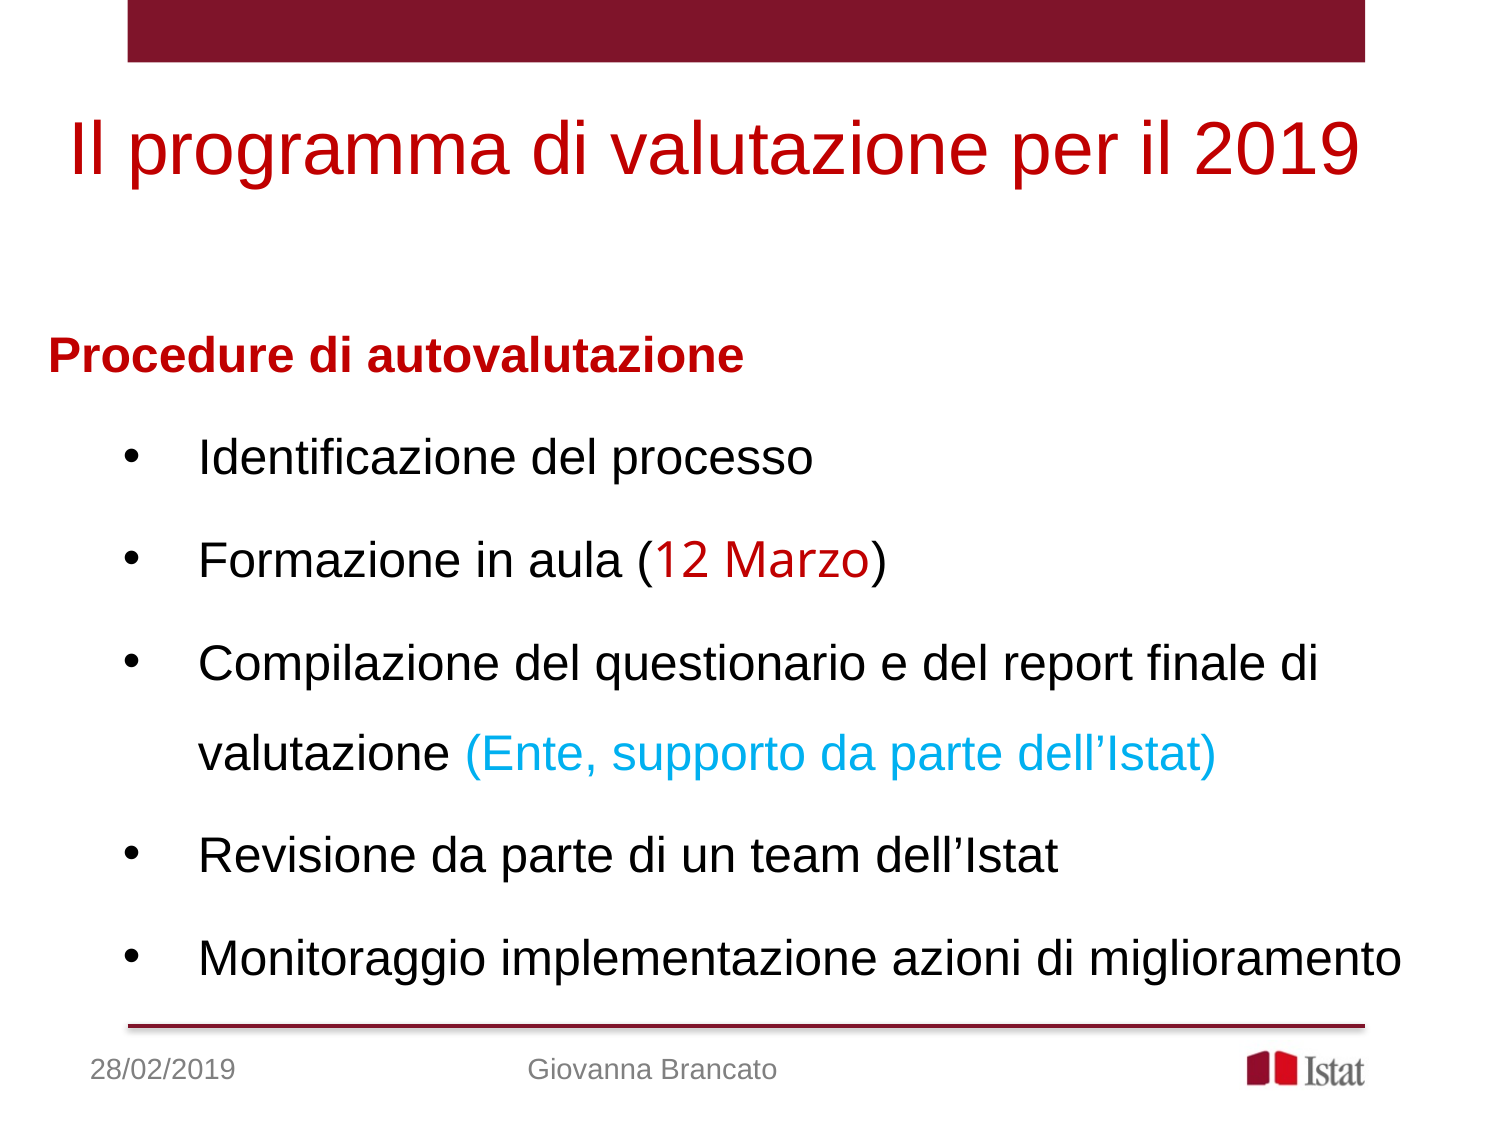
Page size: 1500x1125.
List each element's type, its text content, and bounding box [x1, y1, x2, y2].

text_box Il programma di valutazione per il 2019 [50, 92, 1401, 236]
text_box Procedure di autovalutazione Identificazione del processo Formazione in aula (12 Marzo) Compilazione del questionario e del report finale di valutazione (Ente, supporto da parte dell’Istat) Revisione da parte di un team dell’Istat Monitoraggio implementazione azioni di miglioramento [33, 285, 1459, 993]
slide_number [75, 1042, 479, 1103]
picture [1239, 1040, 1373, 1097]
footer Giovanna Brancato [512, 1042, 988, 1103]
